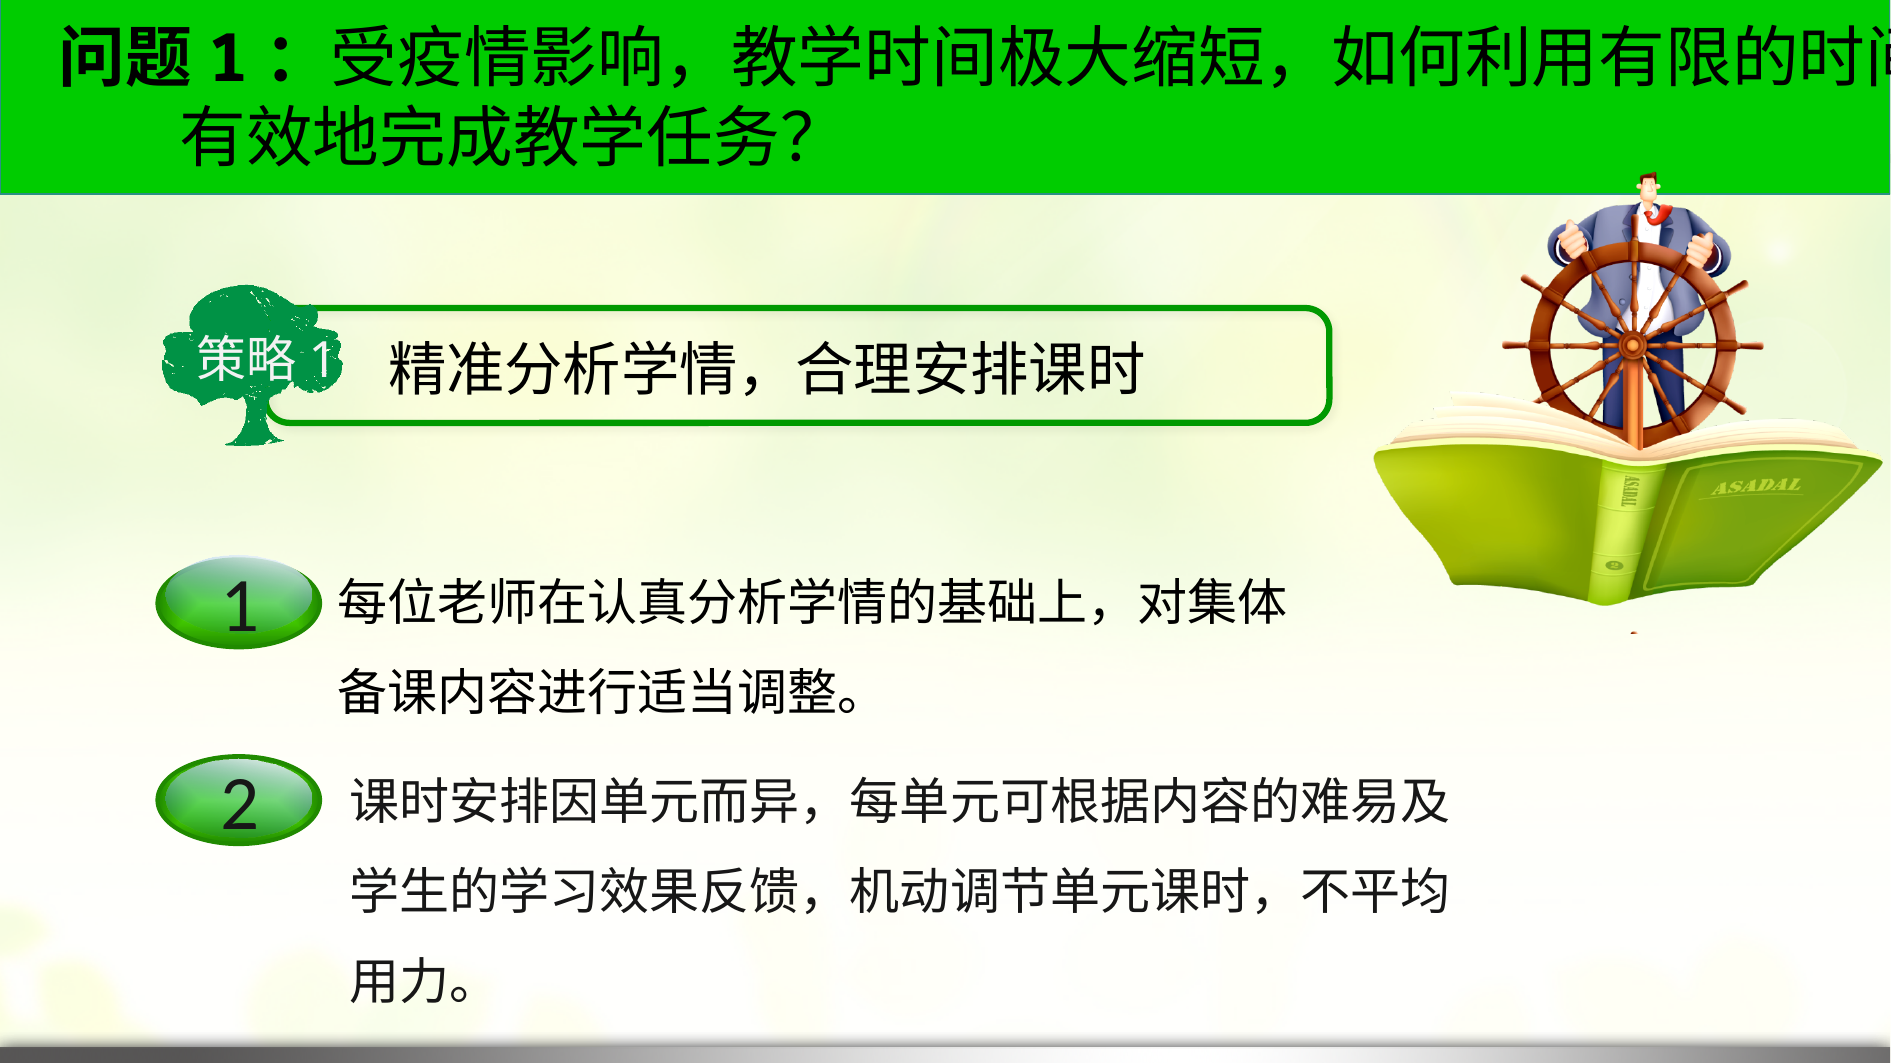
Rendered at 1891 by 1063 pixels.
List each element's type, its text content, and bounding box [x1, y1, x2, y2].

picture [0, 156, 1891, 1063]
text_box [0, 0, 1891, 195]
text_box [157, 545, 320, 657]
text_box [157, 744, 320, 844]
text_box 课时安排因单元而异，每单元可根据内容的难易及学生的学习效果反馈，机动调节单元课时，不平均用力。 [332, 731, 1508, 1019]
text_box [157, 282, 1330, 482]
text_box 每位老师在认真分析学情的基础上，对集体备课内容进行适当调整。 [320, 531, 1308, 729]
